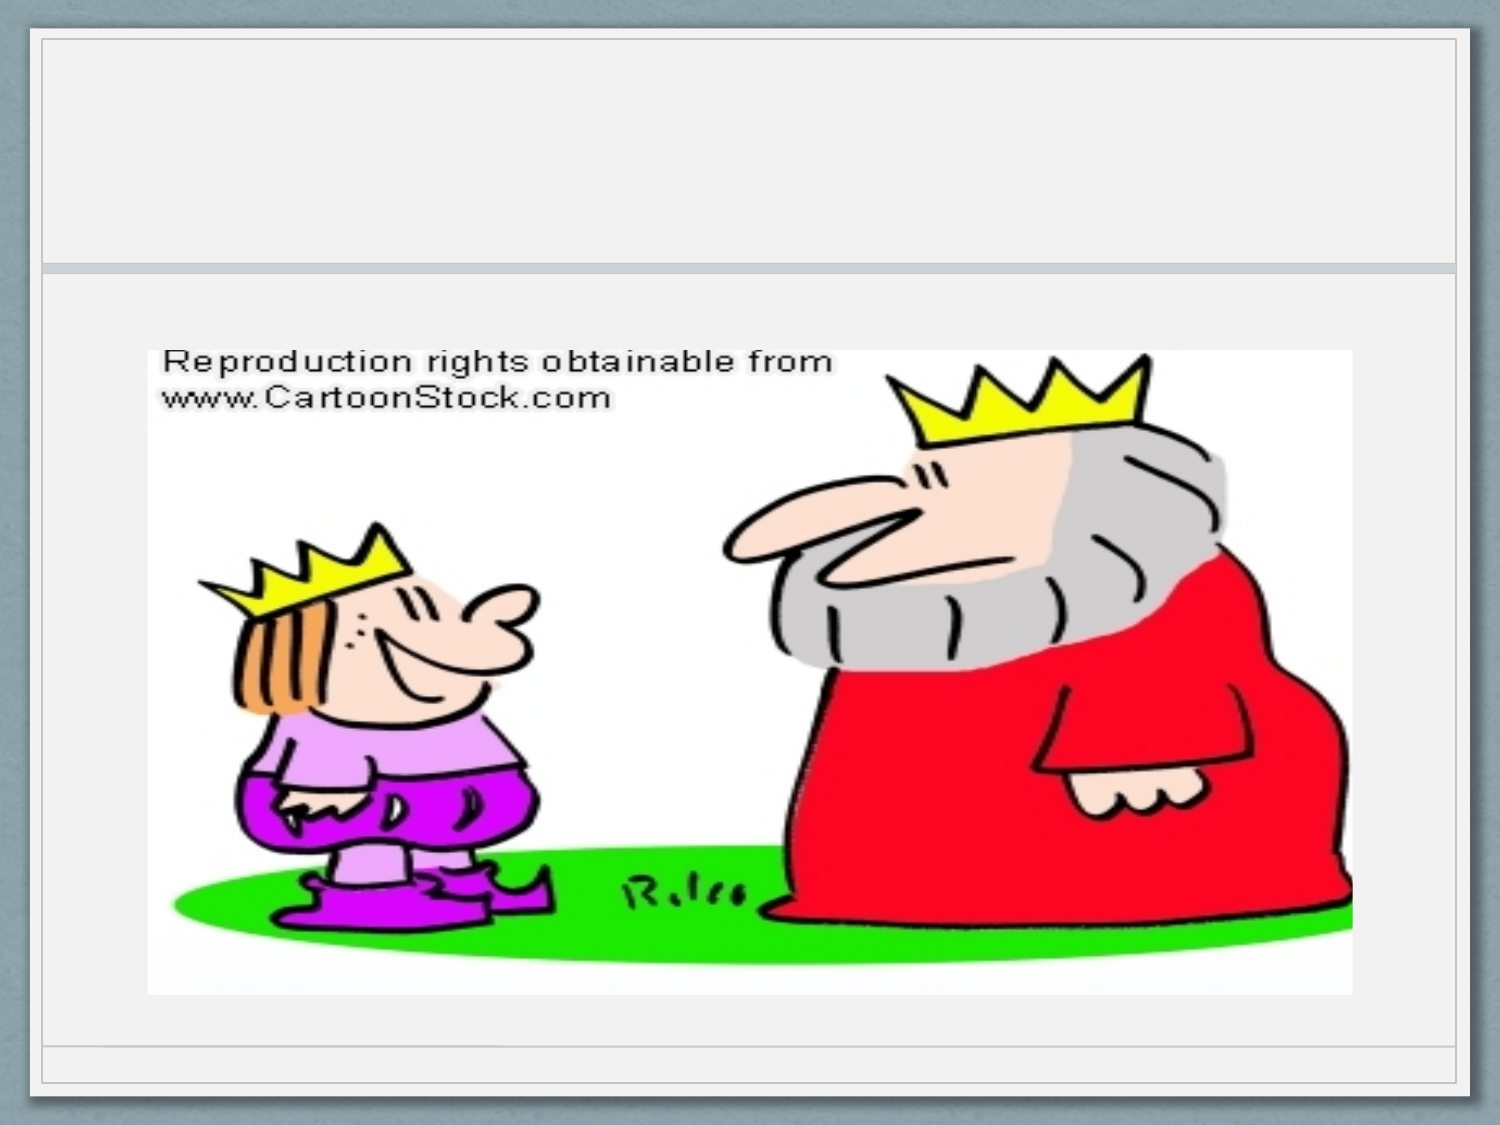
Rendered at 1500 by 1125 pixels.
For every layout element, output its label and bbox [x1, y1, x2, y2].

picture [147, 349, 1354, 996]
